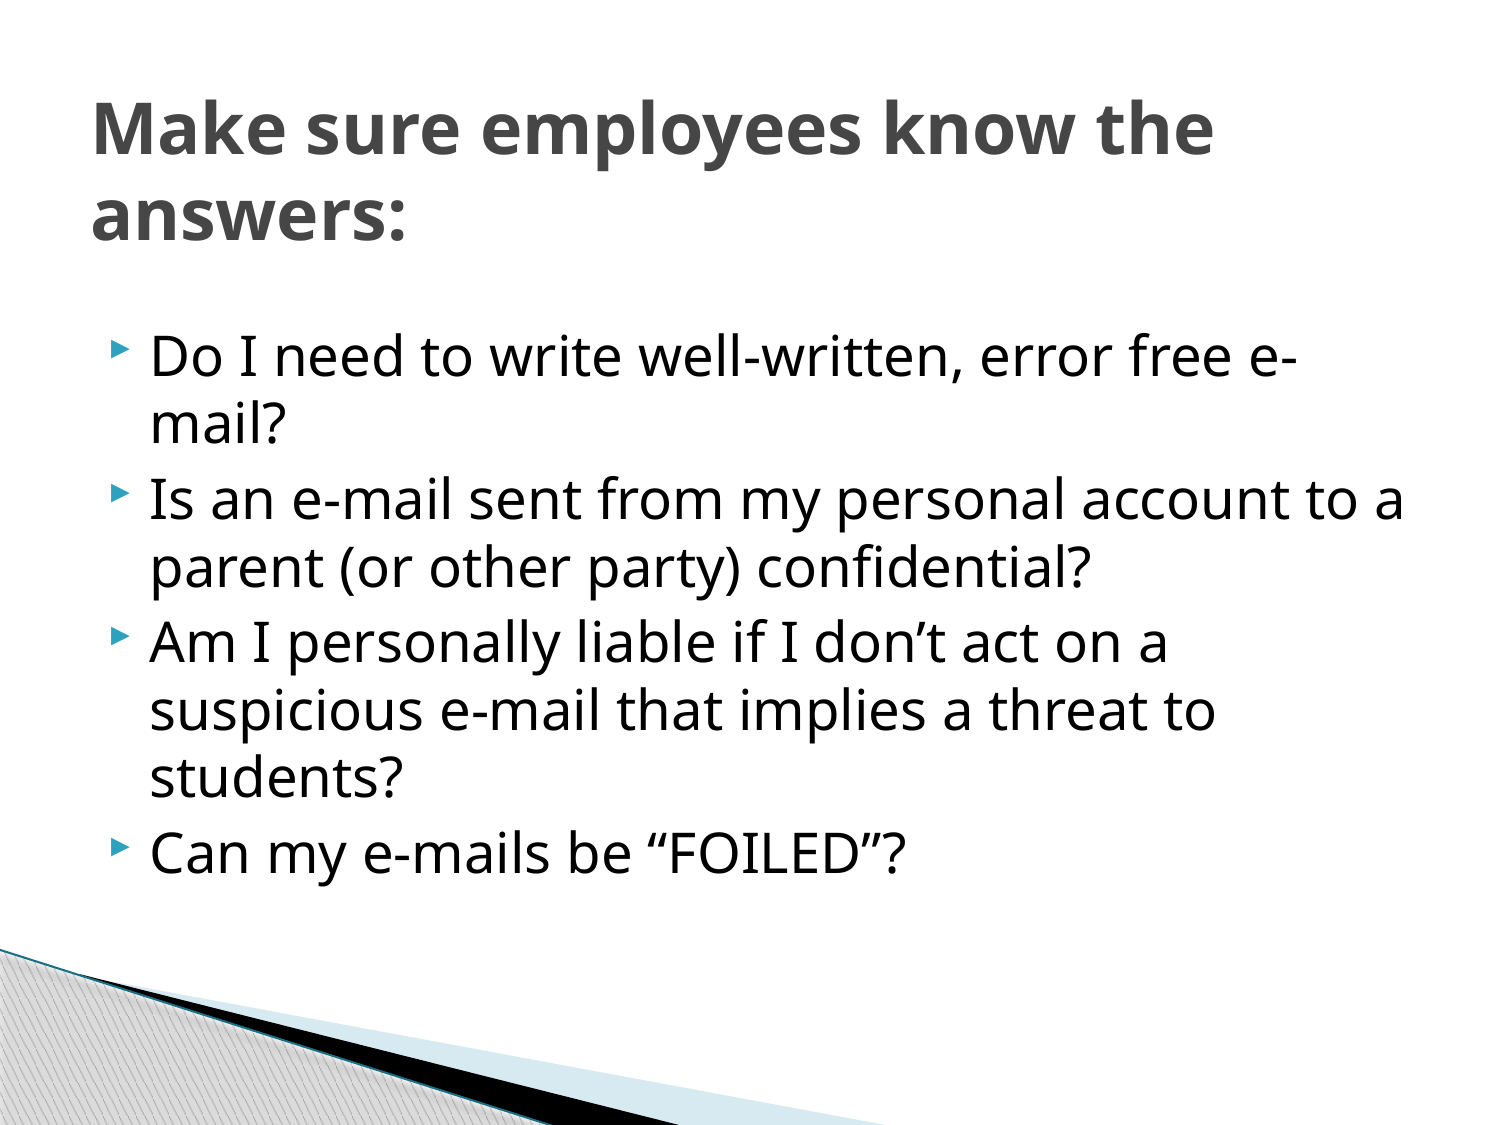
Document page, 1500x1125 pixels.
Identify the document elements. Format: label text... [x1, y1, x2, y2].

list Do I need to write well-written, error free e-mail? Is an e-mail sent from my personal account to a parent (or other party) confidential? Am I personally liable if I don’t act on a suspicious e-mail that implies a threat to students? Can my e-mails be “FOILED”? [74, 312, 1426, 1056]
title Make sure employees know the answers: [75, 75, 1425, 263]
